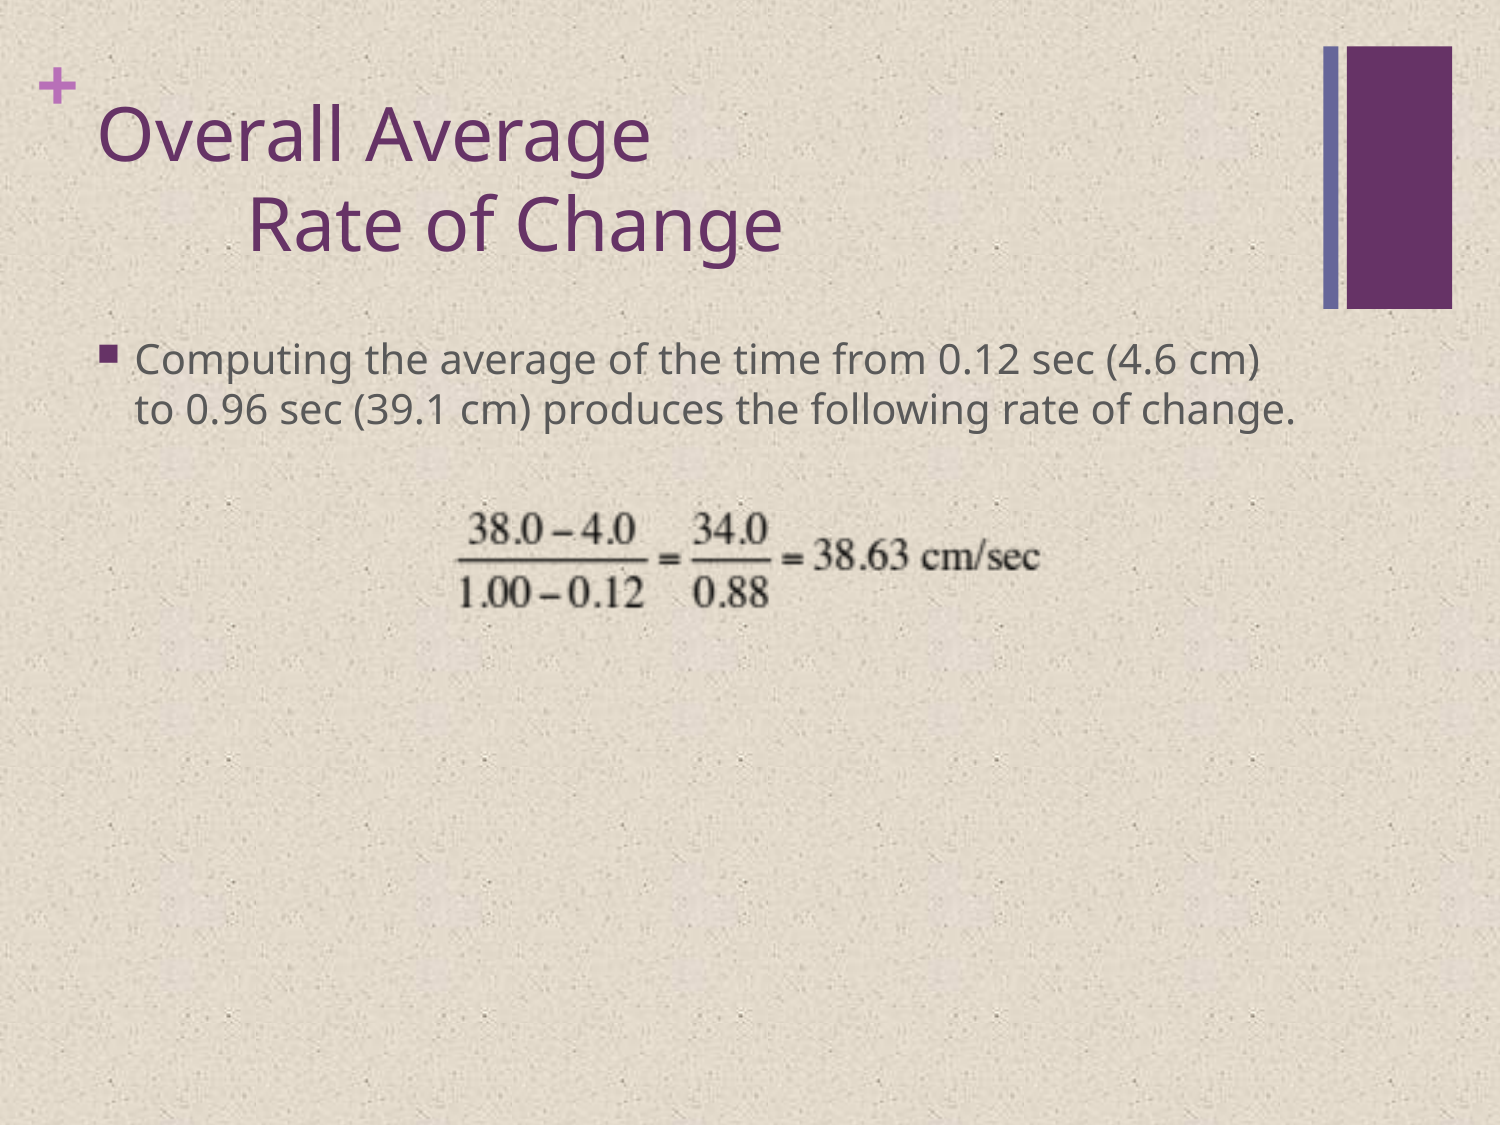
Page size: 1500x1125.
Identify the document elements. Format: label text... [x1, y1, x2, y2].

list Computing the average of the time from 0.12 sec (4.6 cm) to 0.96 sec (39.1 cm) produces the following rate of change. [81, 324, 1322, 1005]
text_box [451, 499, 1044, 612]
title Overall Average Rate of Change [81, 79, 1322, 263]
picture [0, 0, 1500, 1125]
